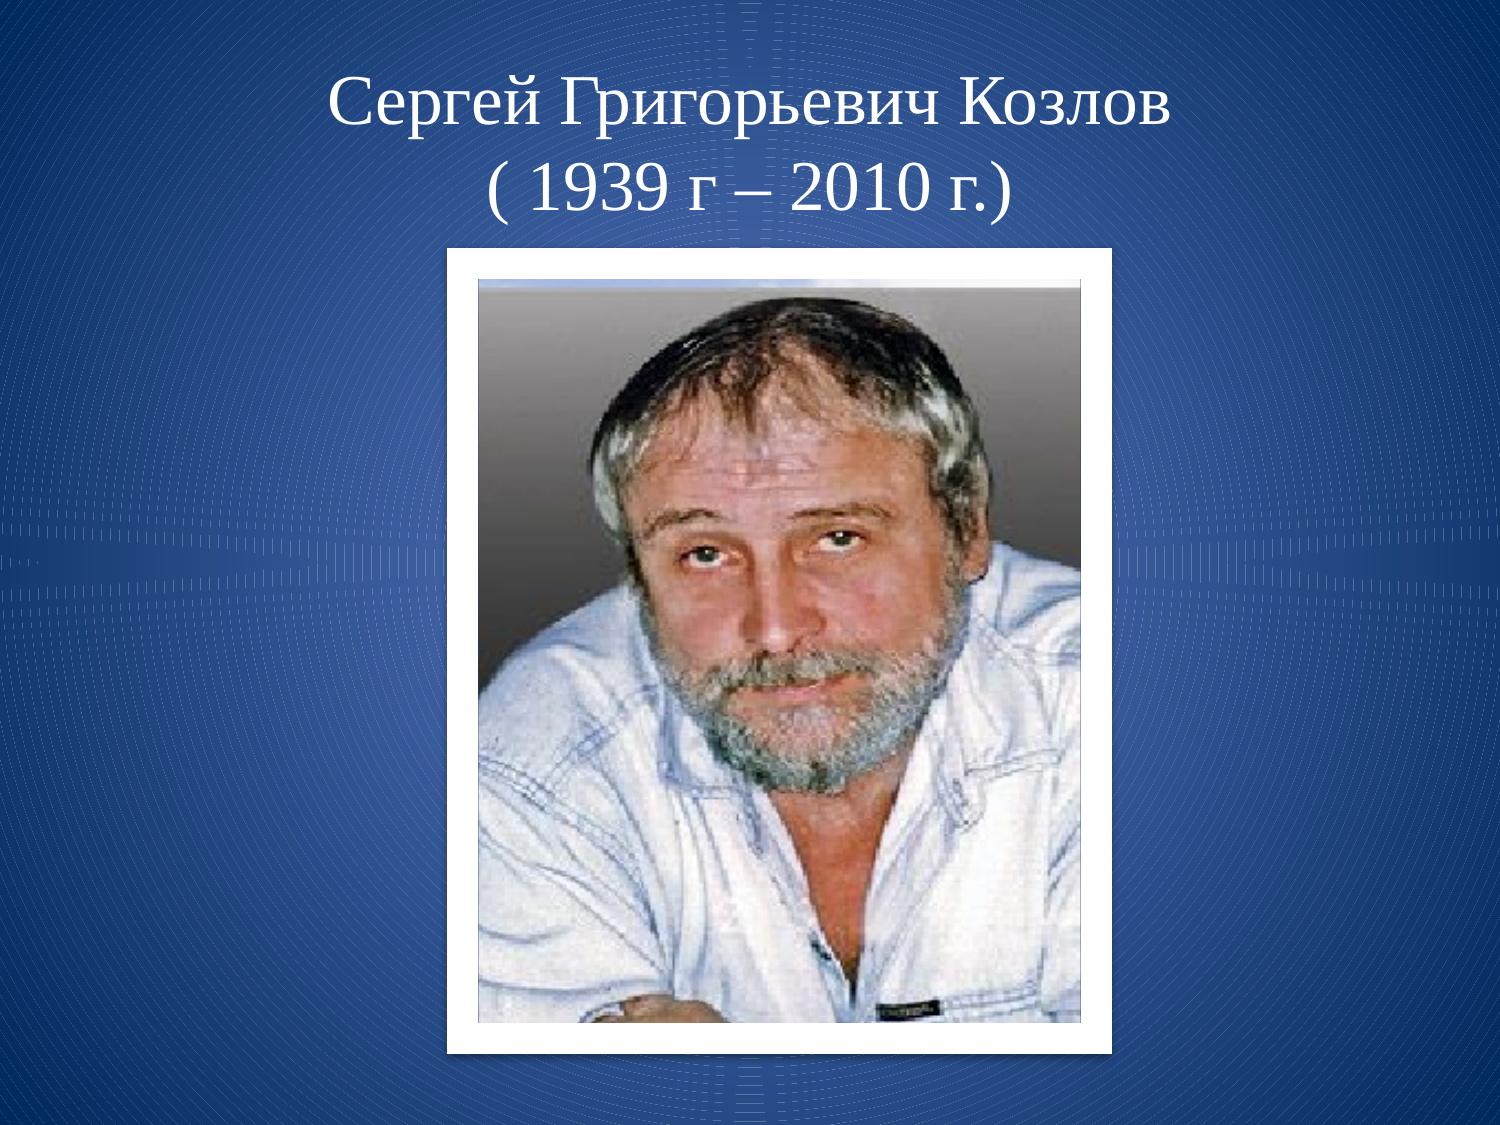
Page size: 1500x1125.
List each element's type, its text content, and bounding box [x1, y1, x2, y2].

picture [478, 278, 1081, 1024]
title Сергей Григорьевич Козлов ( 1939 г – 2010 г.) [75, 45, 1425, 233]
